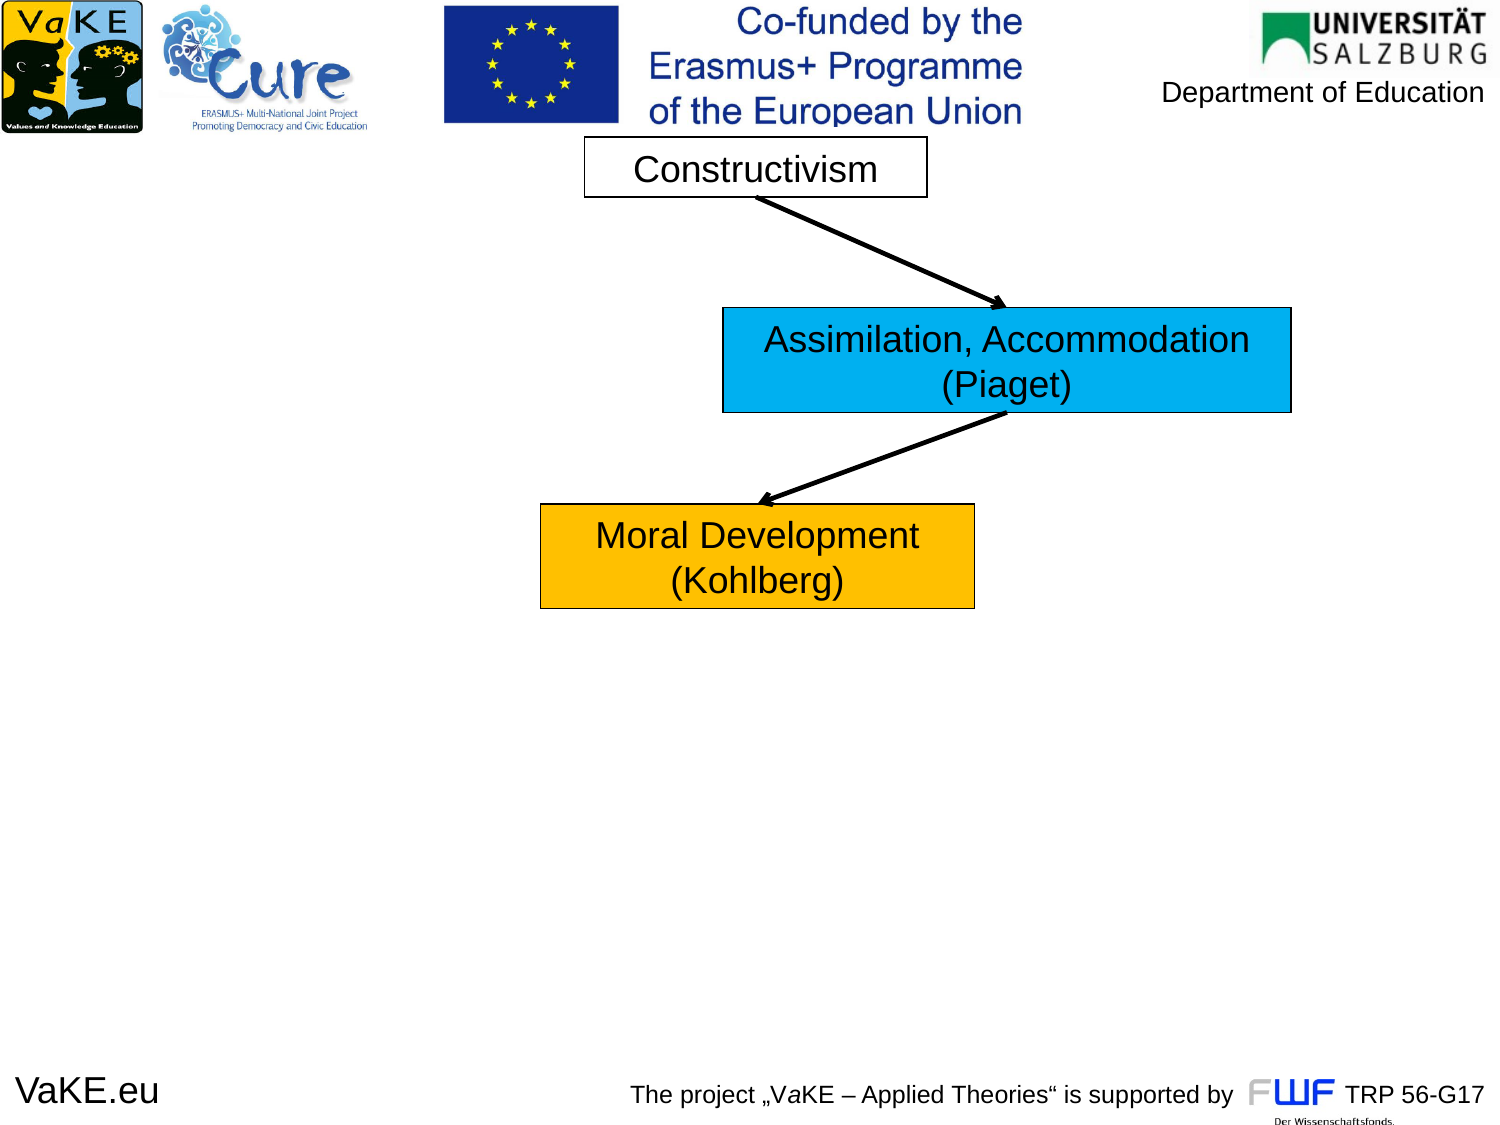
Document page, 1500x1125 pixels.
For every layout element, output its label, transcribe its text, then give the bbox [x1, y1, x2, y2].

text_box Assimilation, Accommodation (Piaget) [722, 307, 1292, 413]
picture [1249, 0, 1500, 78]
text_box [755, 197, 1008, 308]
picture [0, 0, 145, 135]
picture [1249, 1079, 1394, 1125]
text_box Moral Development (Kohlberg) [540, 503, 975, 609]
text_box Constructivism [584, 137, 928, 197]
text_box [757, 413, 1008, 505]
